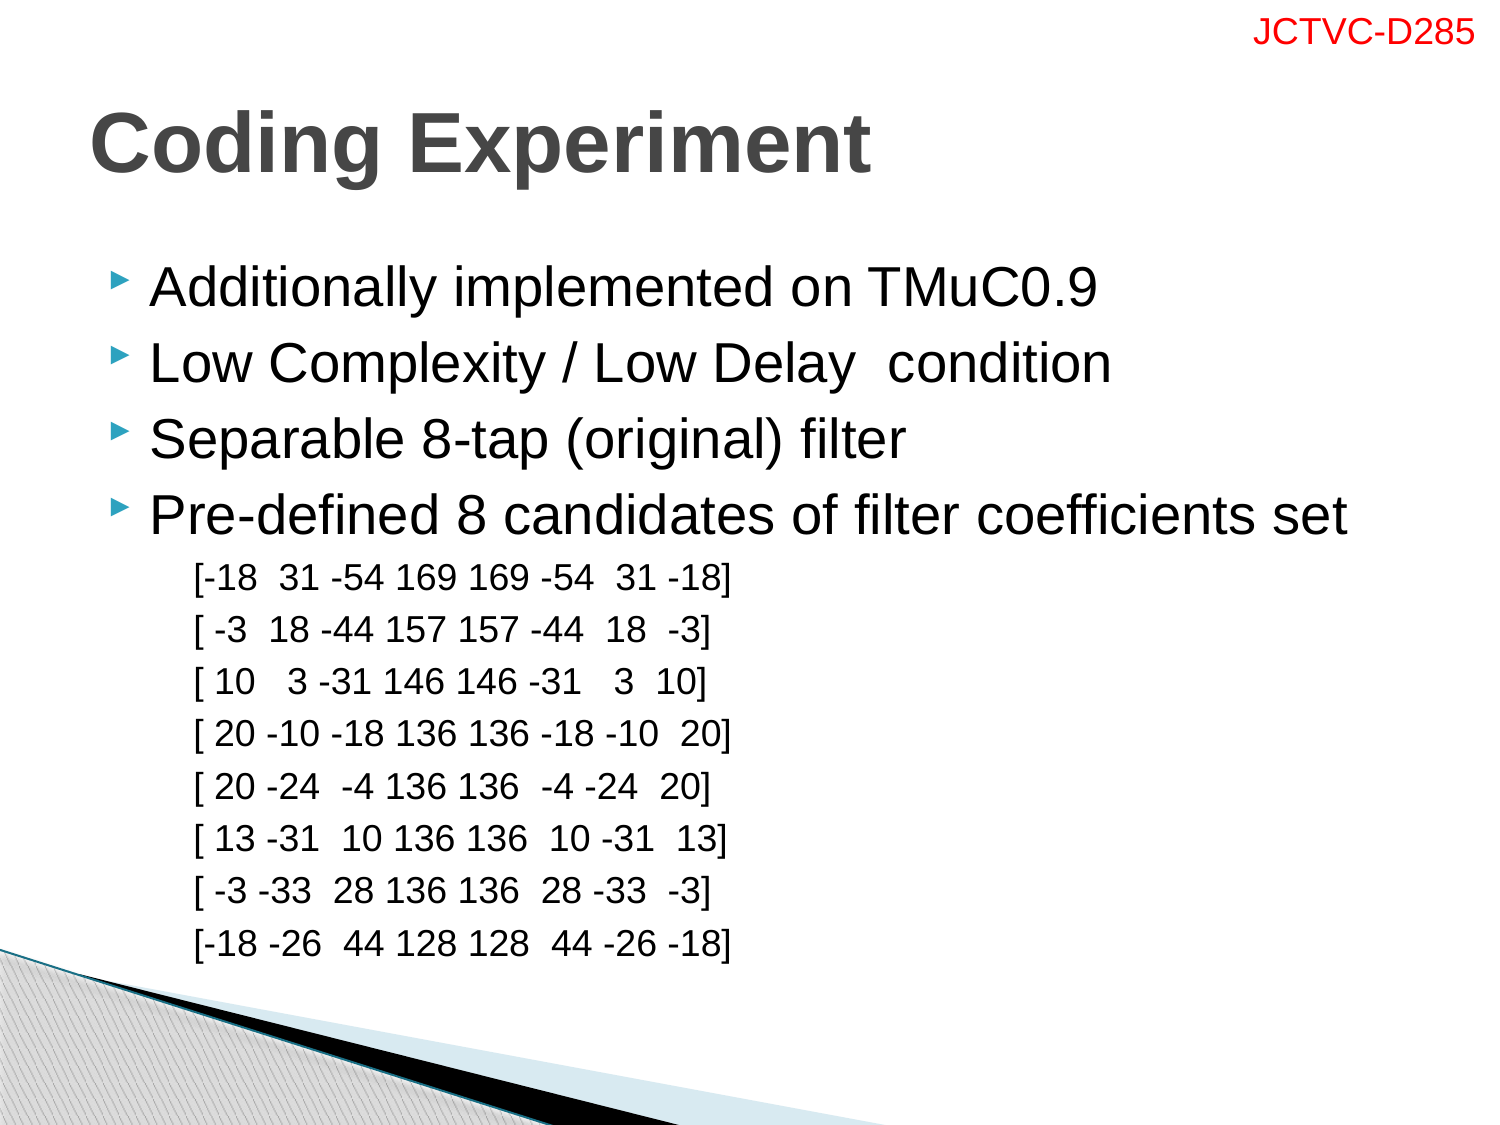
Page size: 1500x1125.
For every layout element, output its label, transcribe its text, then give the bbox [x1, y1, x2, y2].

title Coding Experiment [75, 45, 1425, 233]
list Additionally implemented on TMuC0.9 Low Complexity / Low Delay condition Separable 8-tap (original) filter Pre-defined 8 candidates of filter coefficients set [-18 31 -54 169 169 -54 31 -18] [ -3 18 -44 157 157 -44 18 -3] [ 10 3 -31 146 146 -31 3 10] [ 20 -10 -18 136 136 -18 -10 20] [ 20 -24 -4 136 136 -4 -24 20] [ 13 -31 10 136 136 10 -31 13] [ -3 -33 28 136 136 28 -33 -3] [-18 -26 44 128 128 44 -26 -18] [75, 243, 1425, 1055]
